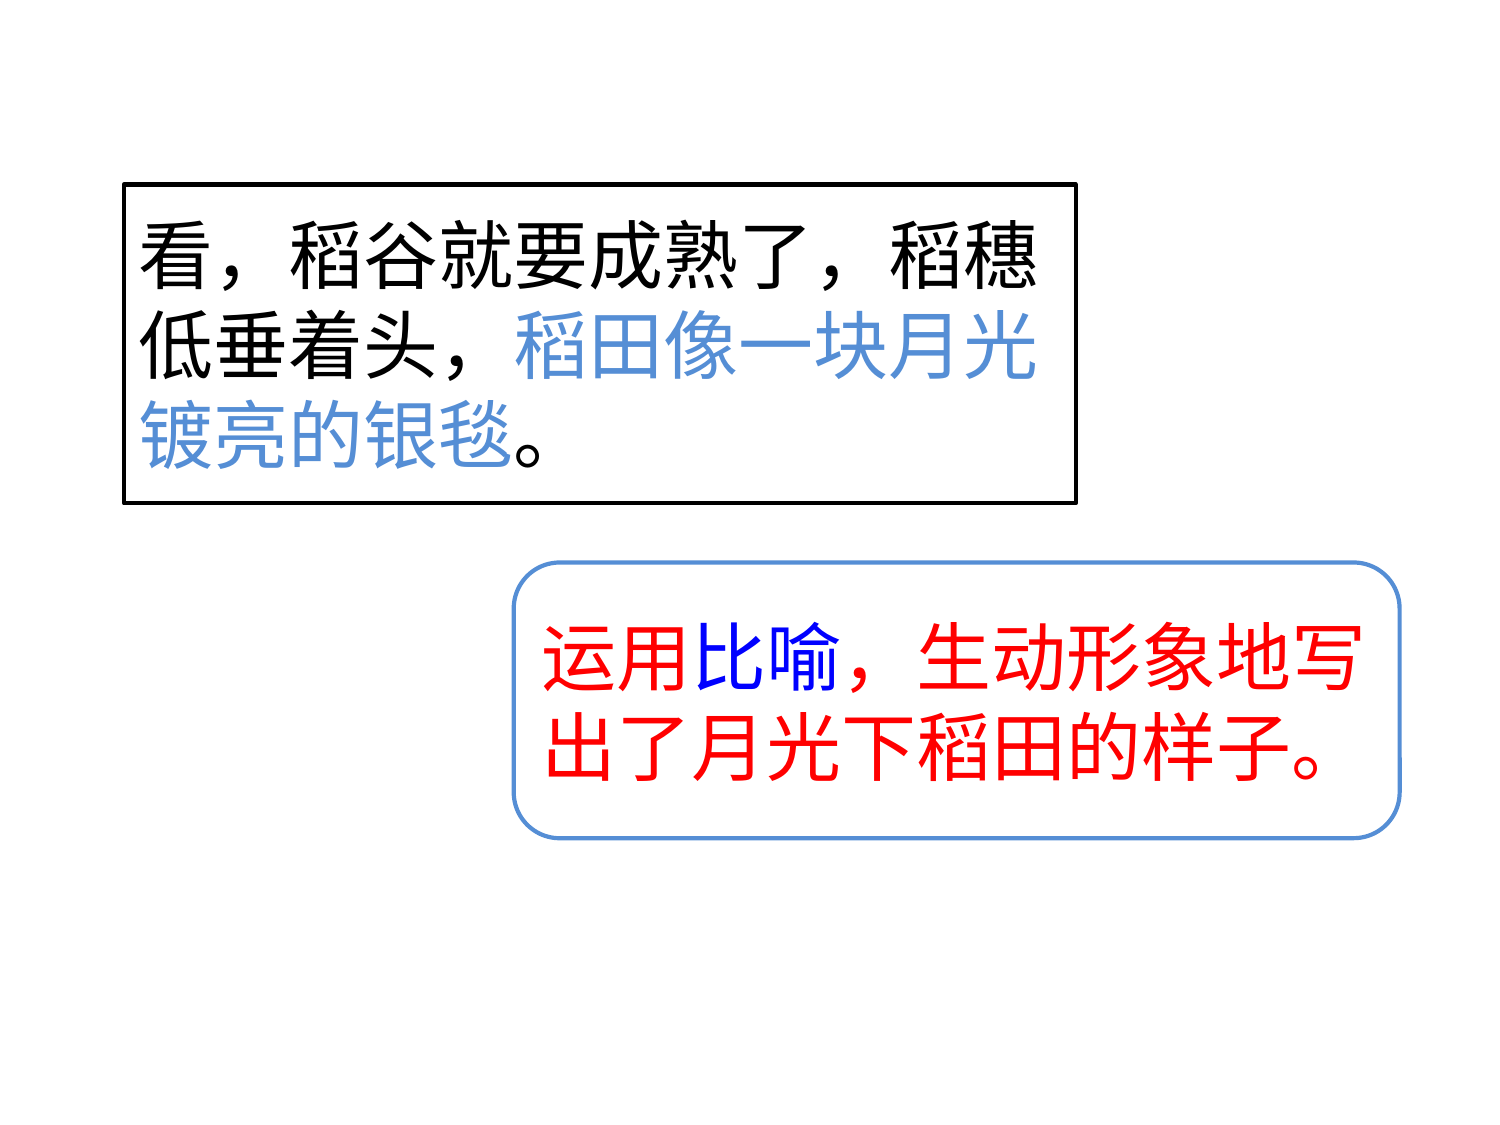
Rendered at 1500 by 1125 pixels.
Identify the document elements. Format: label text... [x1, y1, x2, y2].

text_box 运用比喻，生动形象地写出了月光下稻田的样子。 [511, 560, 1402, 841]
text_box 看，稻谷就要成熟了，稻穗低垂着头，稻田像一块月光镀亮的银毯。 [122, 182, 1078, 505]
